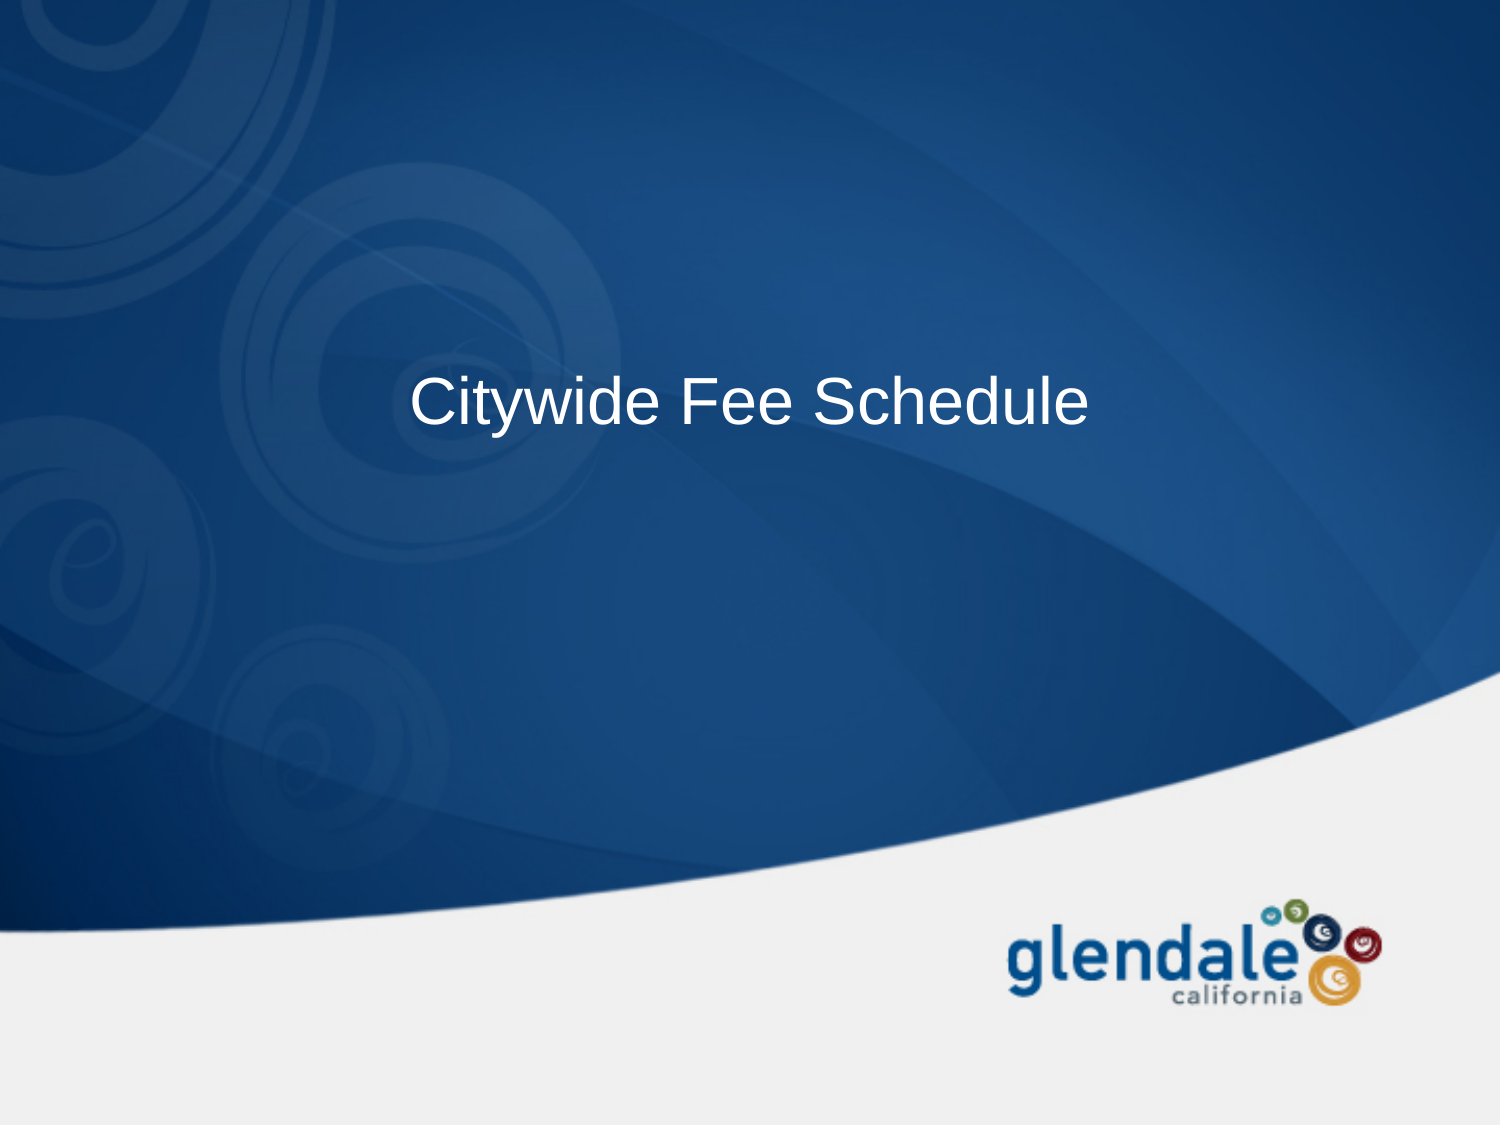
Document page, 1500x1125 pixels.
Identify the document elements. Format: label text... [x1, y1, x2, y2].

text_box Citywide Fee Schedule [125, 349, 1375, 445]
picture [0, 0, 1500, 1125]
